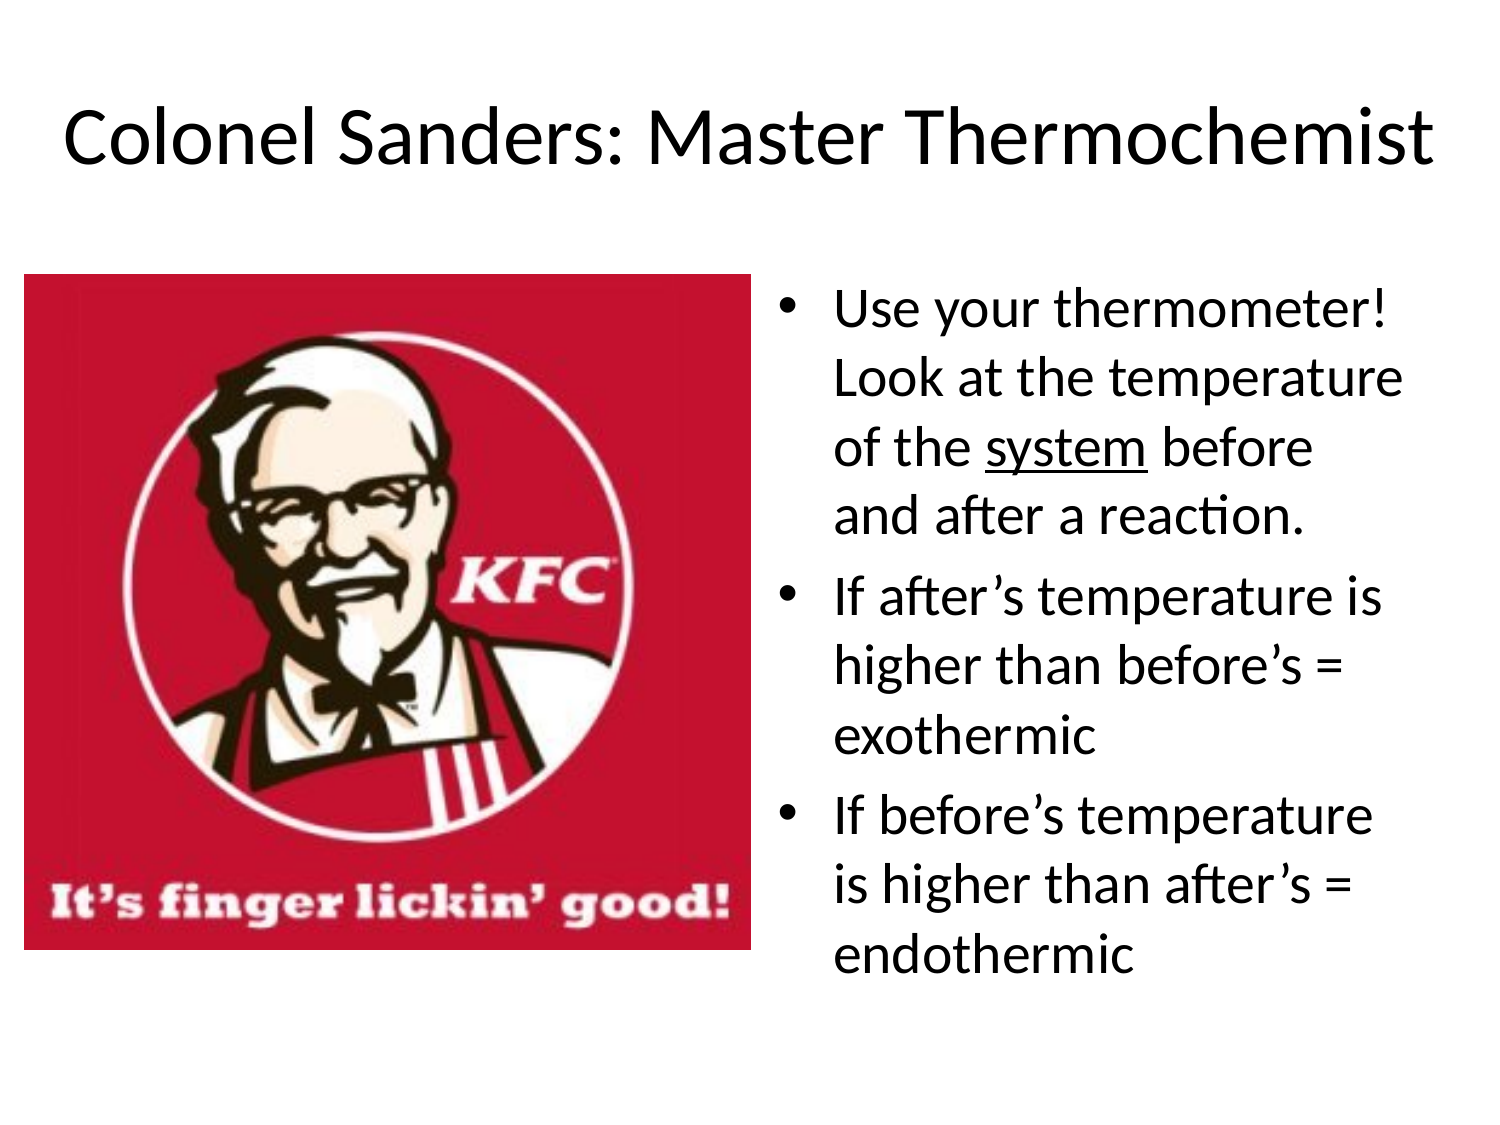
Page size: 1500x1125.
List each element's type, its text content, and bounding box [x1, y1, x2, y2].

list Use your thermometer! Look at the temperature of the system before and after a reaction. If after’s temperature is higher than before’s = exothermic If before’s temperature is higher than after’s = endothermic [762, 262, 1425, 1005]
title Colonel Sanders: Master Thermochemist [37, 37, 1463, 225]
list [24, 274, 751, 951]
